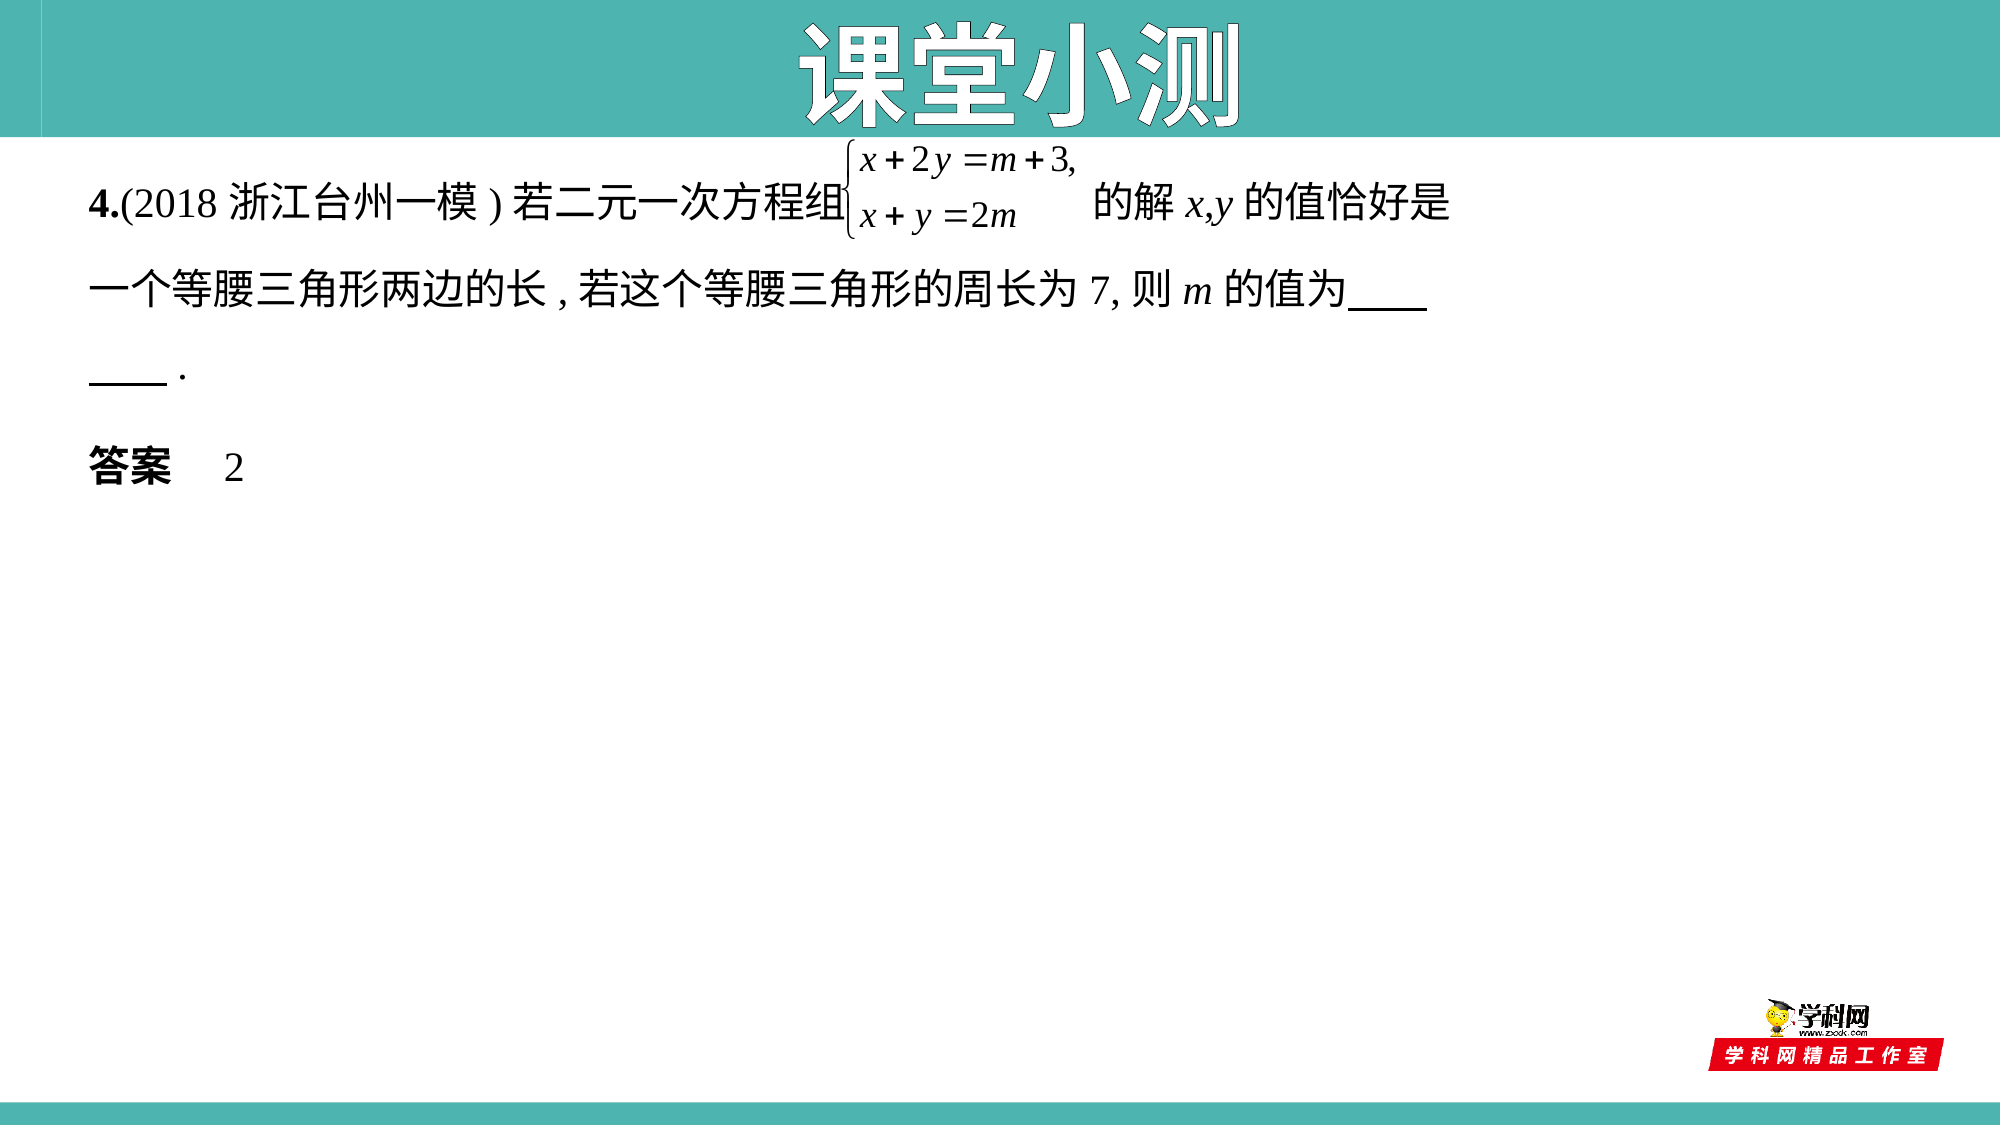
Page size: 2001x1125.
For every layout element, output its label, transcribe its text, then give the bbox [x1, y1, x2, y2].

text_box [88, 117, 1478, 392]
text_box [0, 0, 2000, 138]
text_box [0, 1100, 2000, 1125]
picture [1766, 999, 1869, 1037]
text_box 答案 2 [88, 414, 1478, 490]
picture [1708, 1038, 1944, 1071]
